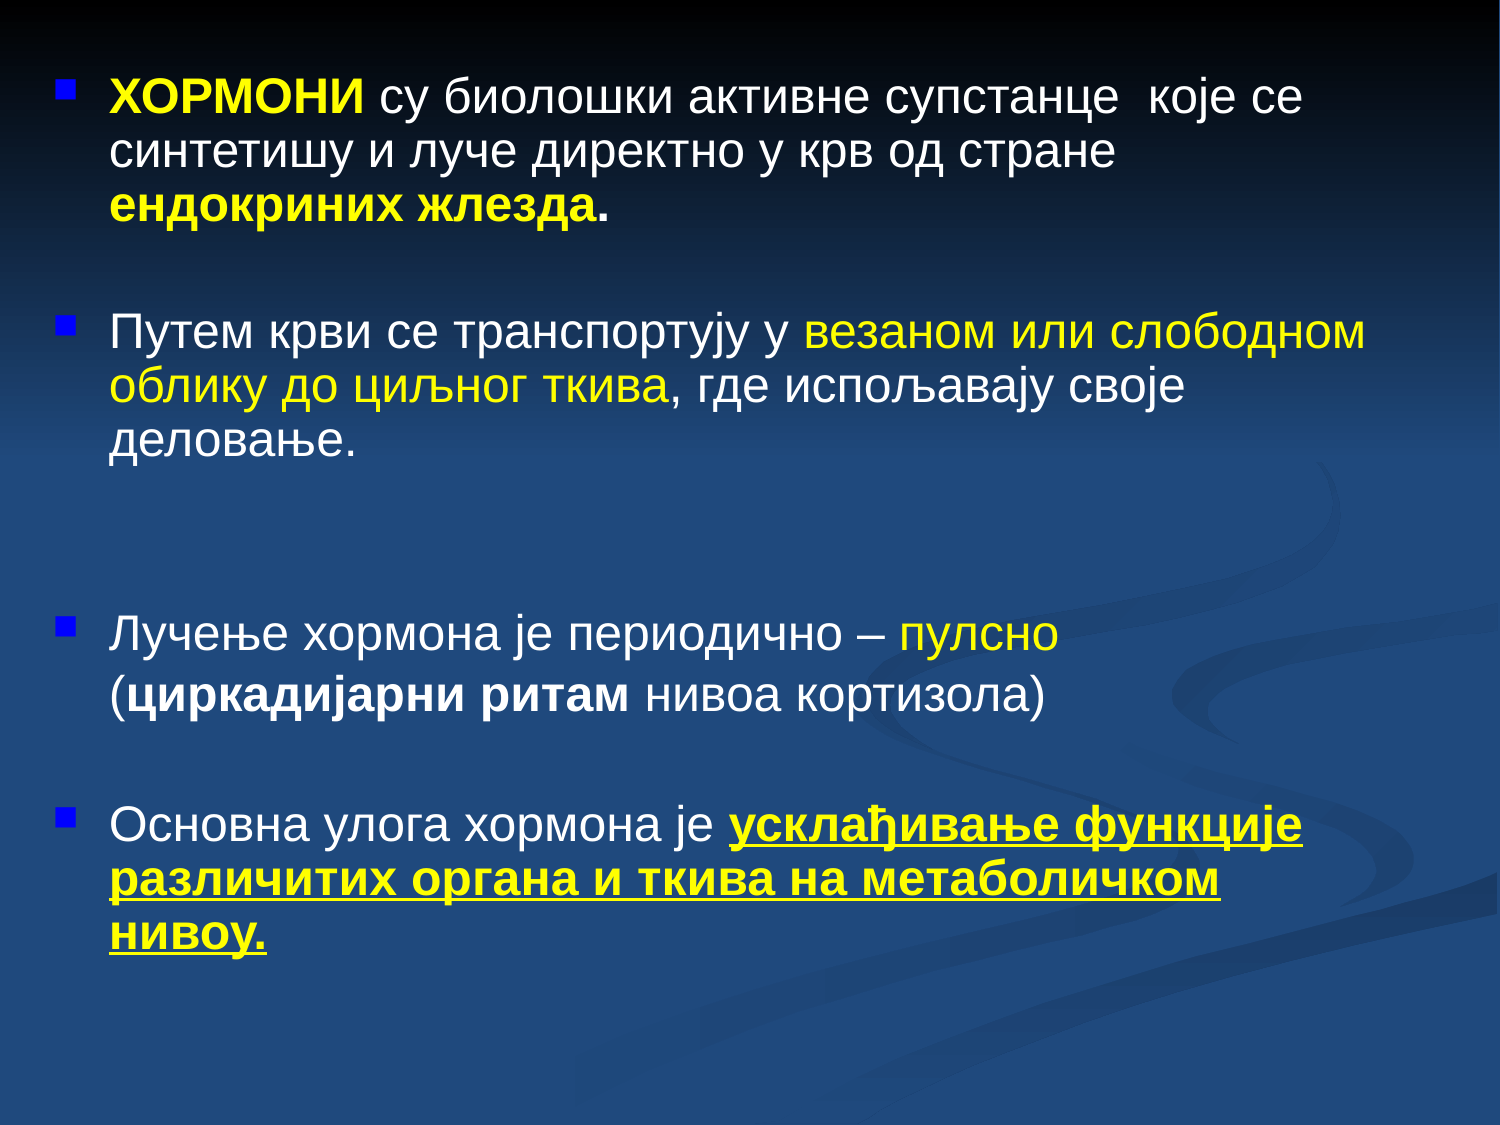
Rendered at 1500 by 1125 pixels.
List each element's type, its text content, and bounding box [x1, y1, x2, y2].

list ХОРМОНИ су биолошки активне супстанце које се синтетишу и луче директно у крв од стране ендокриних жлезда. Путем крви се транспортују у везаном или слободном облику до циљног ткива, где испољавају своје деловање. Лучење хормона је периодично – пулсно (циркадијарни ритам нивоа кортизола) Основна улога хормона је усклађивање функције различитих органа и ткива на метаболичком нивоу. [37, 62, 1388, 1019]
